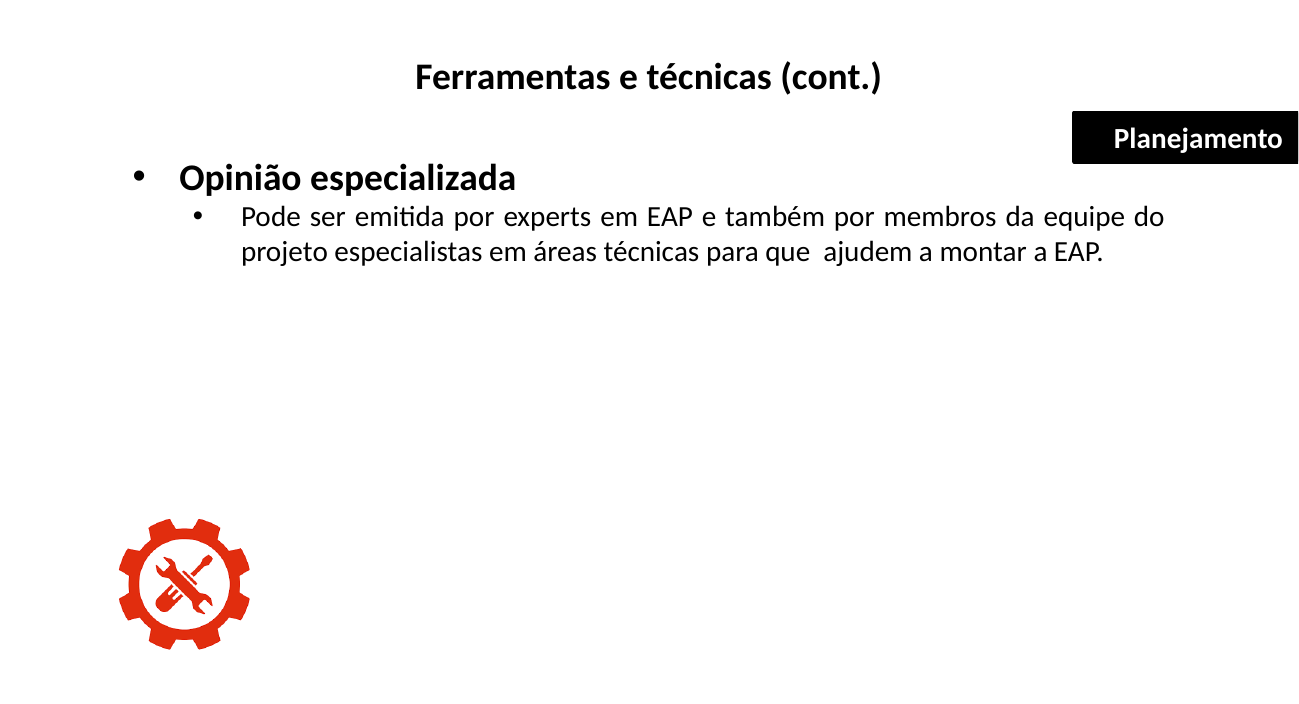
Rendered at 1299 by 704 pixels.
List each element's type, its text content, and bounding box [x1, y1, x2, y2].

text_box Opinião especializada Pode ser emitida por experts em EAP e também por membros da equipe do projeto especialistas em áreas técnicas para que ajudem a montar a EAP. [117, 145, 1181, 277]
picture [117, 517, 251, 651]
text_box Ferramentas e técnicas (cont.) [0, 44, 1299, 106]
text_box Planejamento [1074, 112, 1299, 162]
